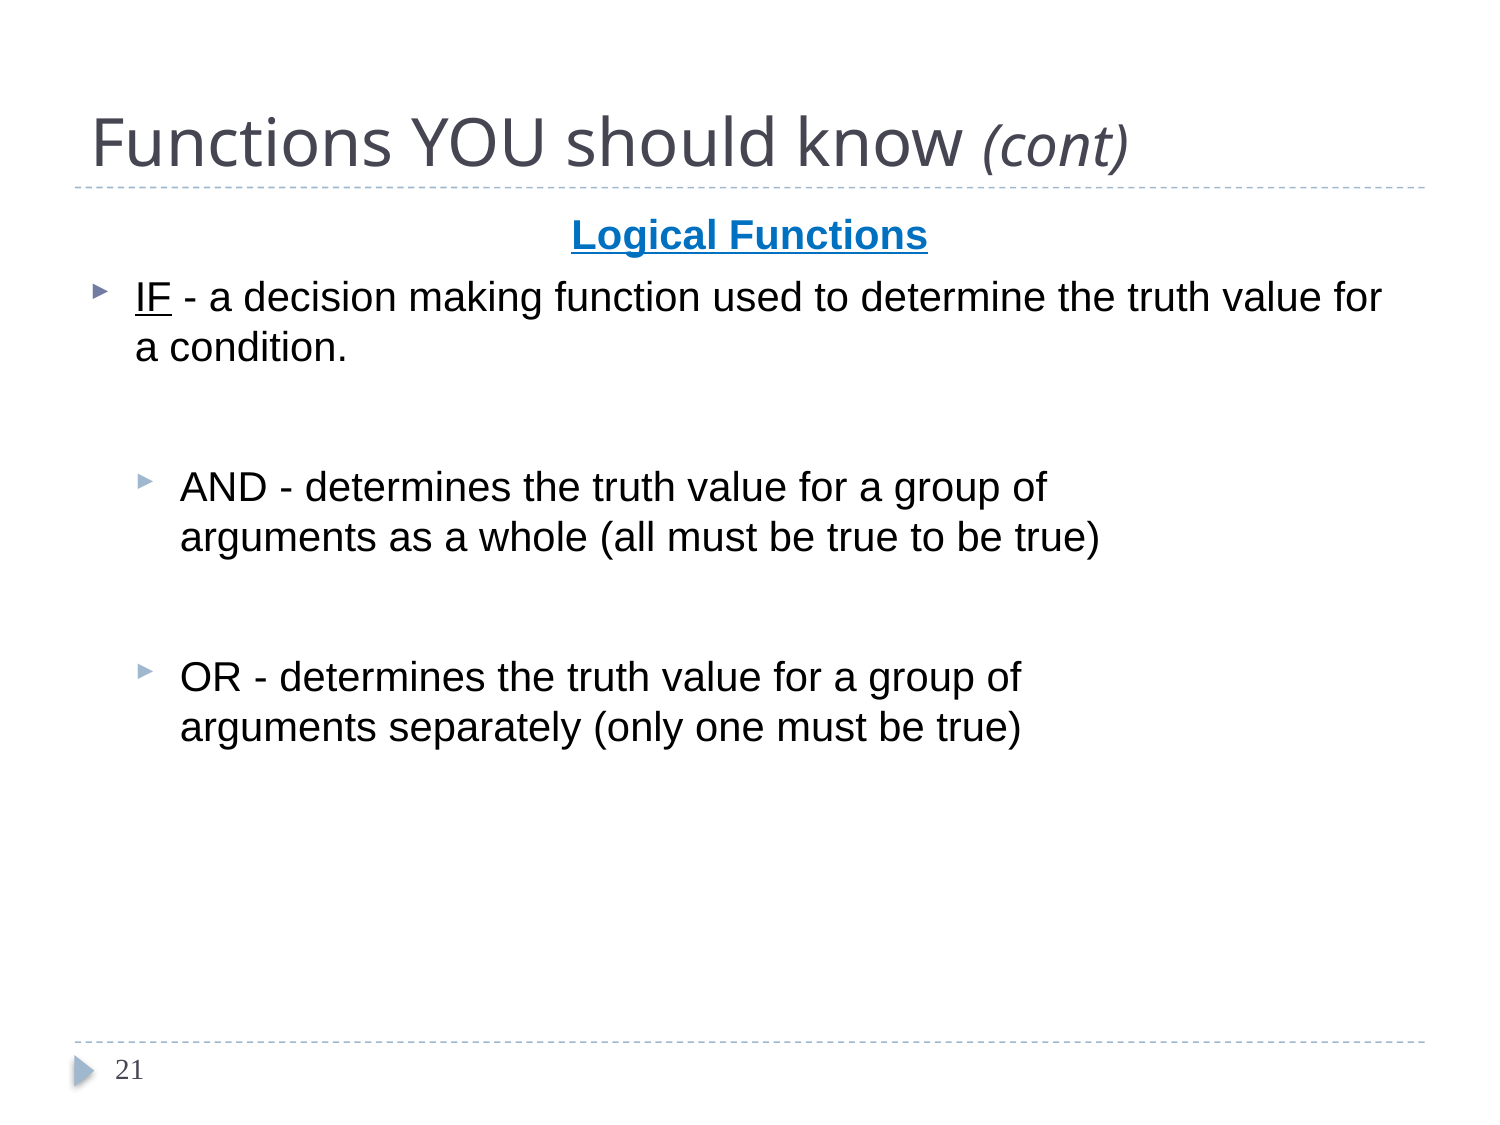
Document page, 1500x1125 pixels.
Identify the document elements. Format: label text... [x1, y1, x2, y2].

list Logical Functions IF - a decision making function used to determine the truth value for a condition. AND - determines the truth value for a group of arguments as a whole (all must be true to be true) OR - determines the truth value for a group of arguments separately (only one must be true) [74, 199, 1426, 1011]
title Functions YOU should know (cont) [74, 24, 1426, 188]
slide_number 21 [100, 1042, 426, 1103]
